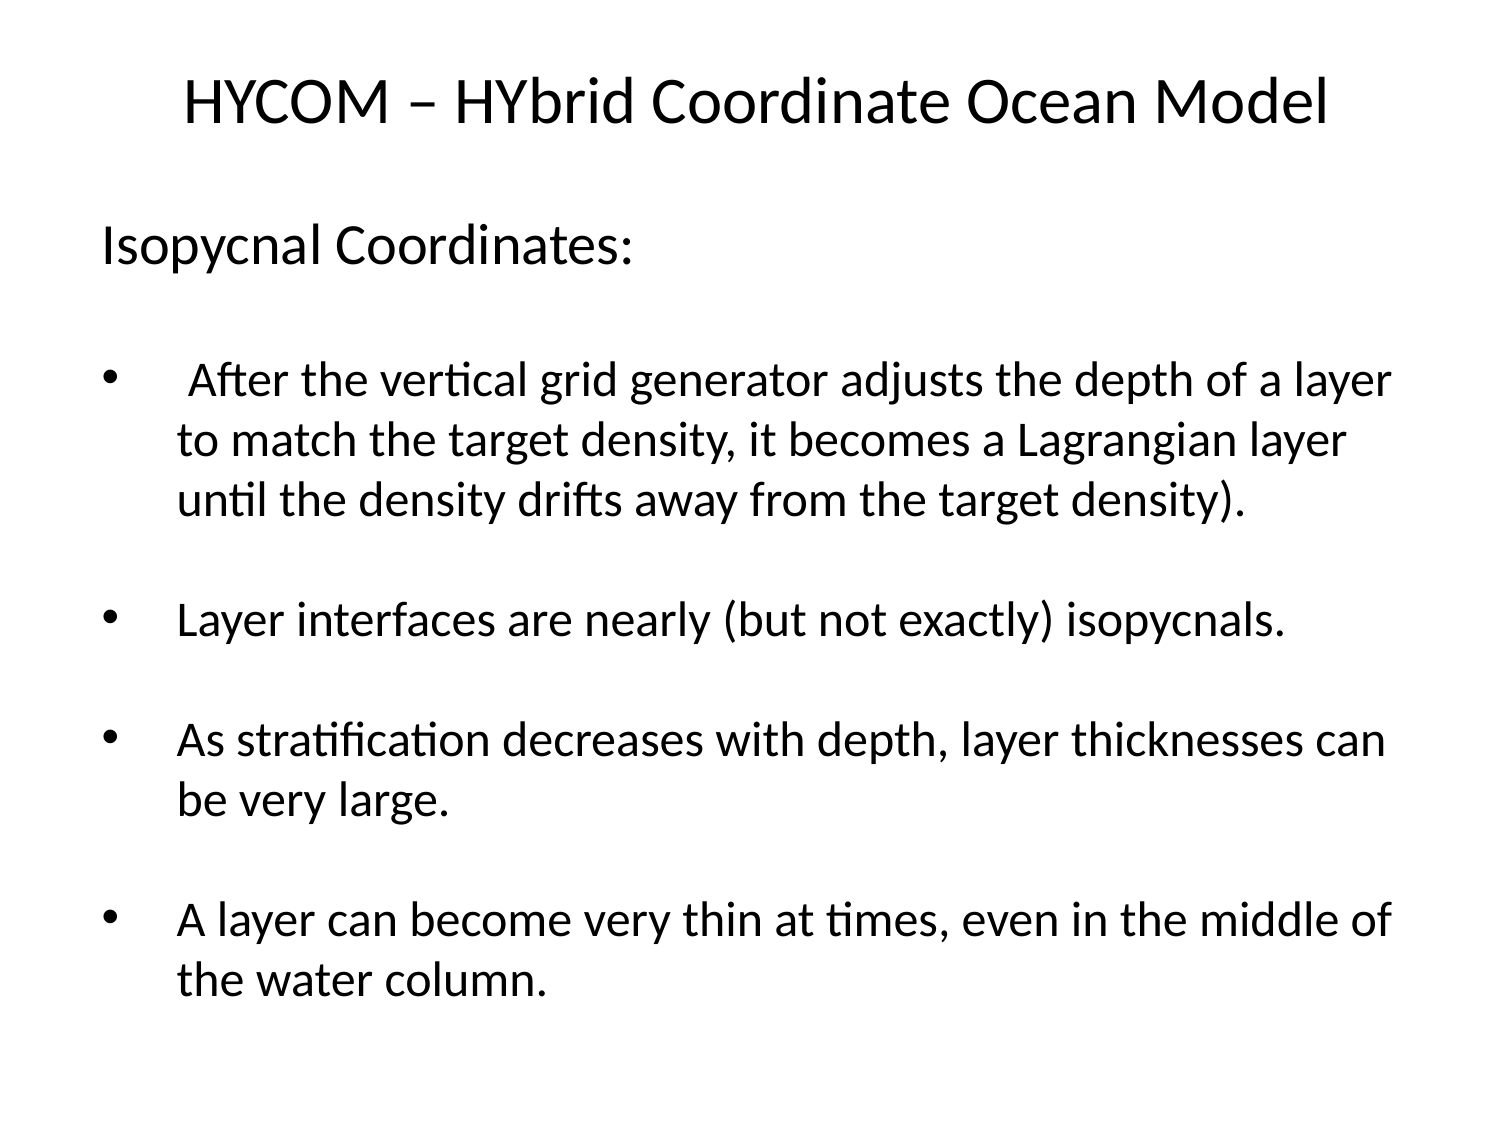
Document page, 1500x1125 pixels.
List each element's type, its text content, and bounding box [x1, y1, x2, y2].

text_box HYCOM – HYbrid Coordinate Ocean Model Isopycnal Coordinates: After the vertical grid generator adjusts the depth of a layer to match the target density, it becomes a Lagrangian layer until the density drifts away from the target density). Layer interfaces are nearly (but not exactly) isopycnals. As stratification decreases with depth, layer thicknesses can be very large. A layer can become very thin at times, even in the middle of the water column. [86, 49, 1427, 1014]
